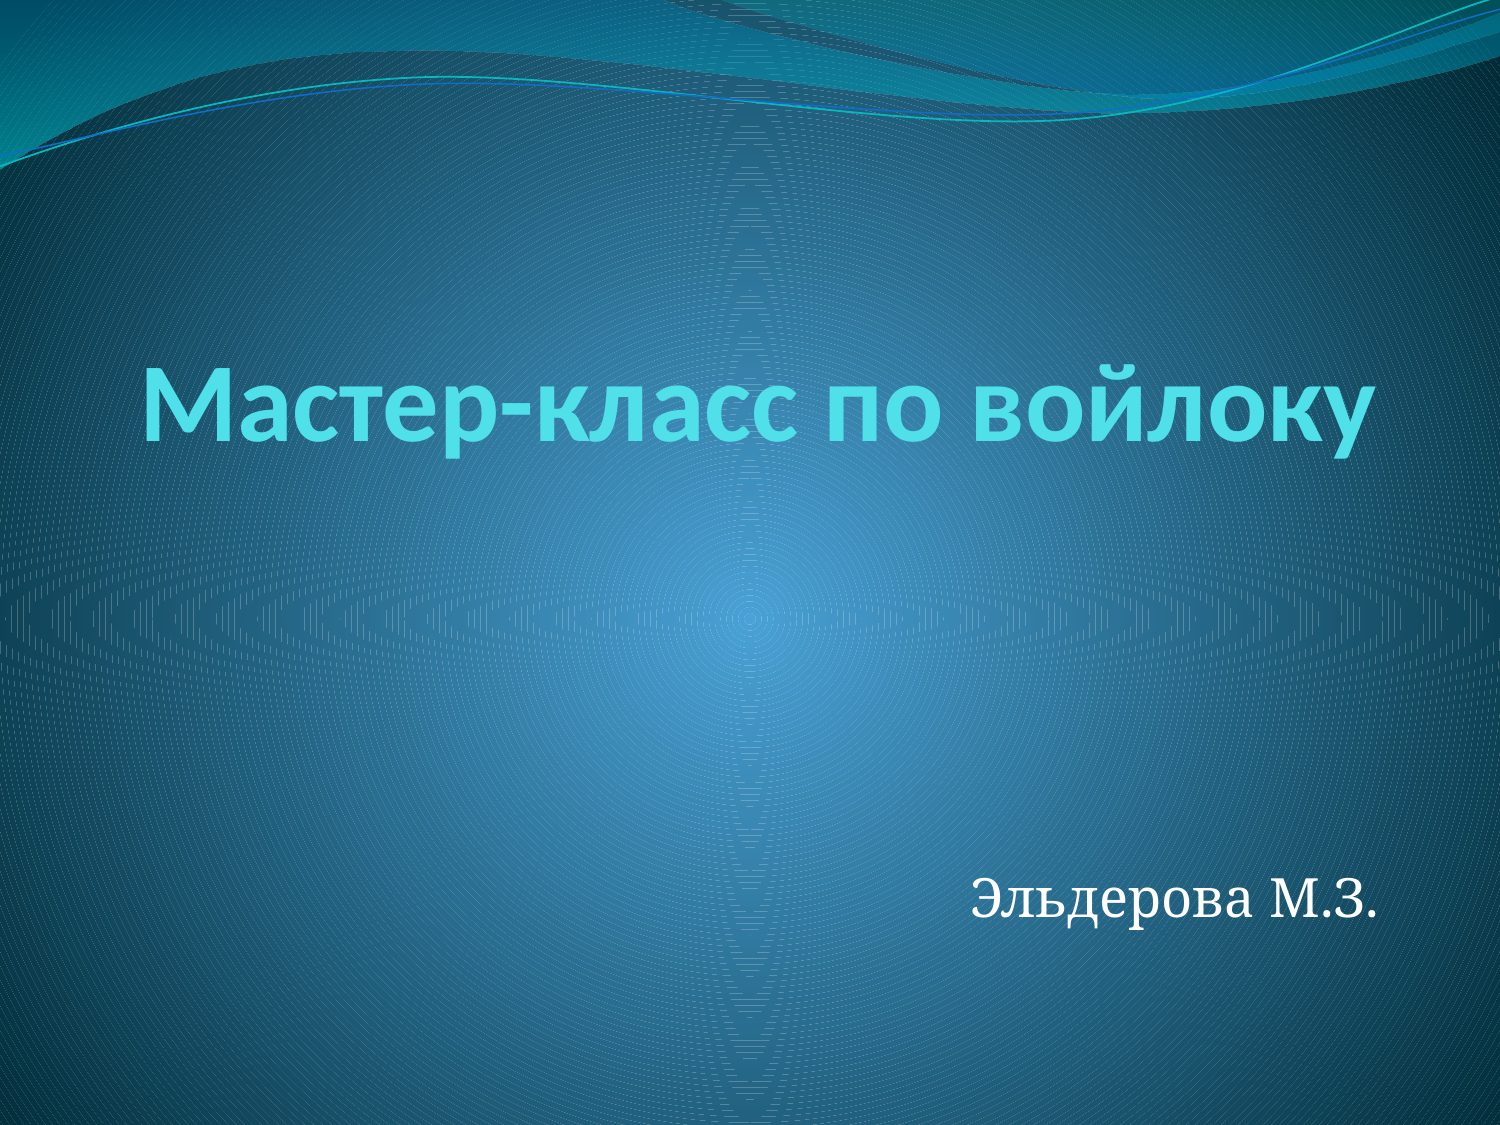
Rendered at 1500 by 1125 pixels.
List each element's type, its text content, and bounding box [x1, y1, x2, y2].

title Мастер-класс по войлоку [105, 222, 1381, 464]
subtitle Эльдерова М.З. [925, 855, 1390, 968]
